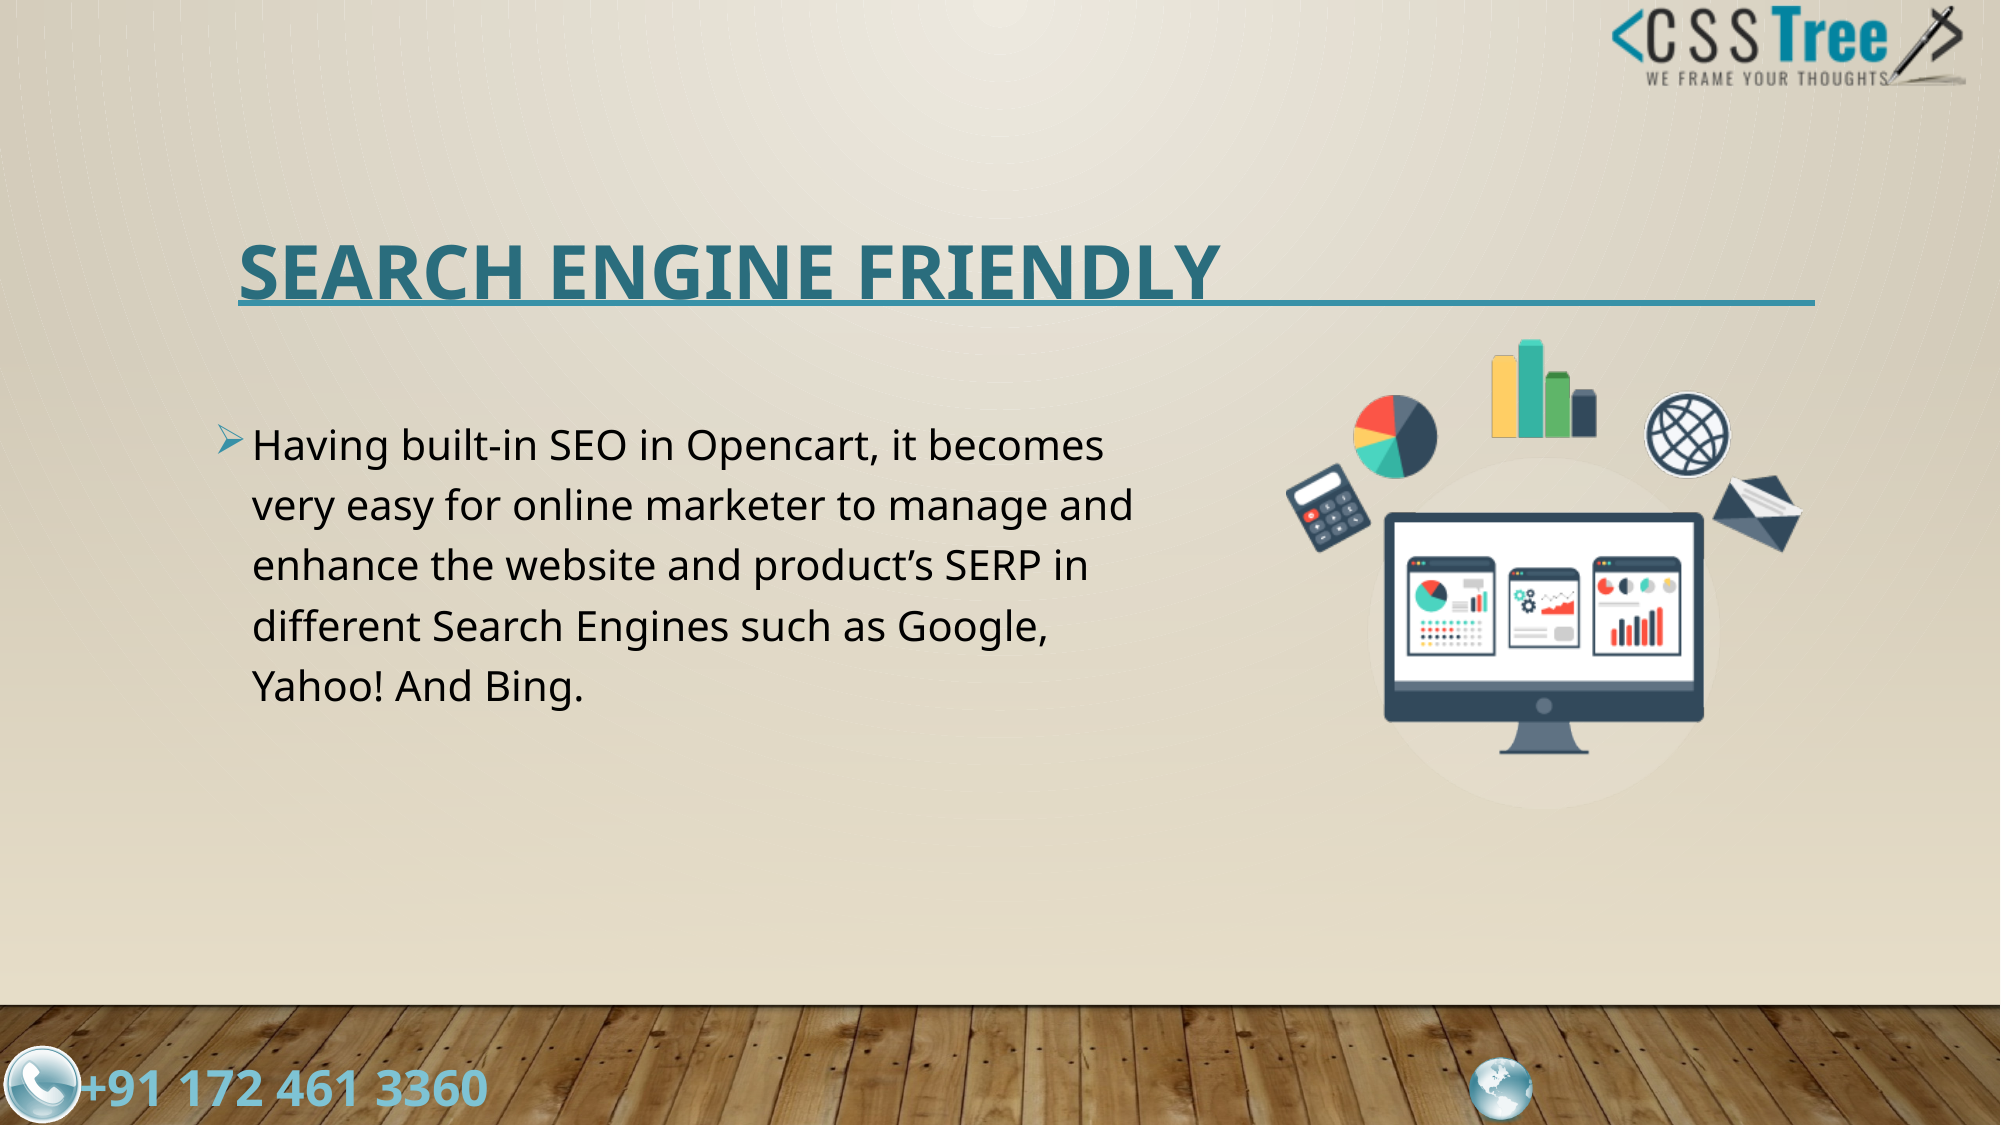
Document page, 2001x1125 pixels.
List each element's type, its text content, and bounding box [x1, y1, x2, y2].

list Having built-in SEO in Opencart, it becomes very easy for online marketer to manage and enhance the website and product’s SERP in different Search Engines such as Google, Yahoo! And Bing. [199, 330, 1183, 952]
text_box +91 172 461 3360 [85, 1049, 504, 1124]
picture [0, 1005, 2000, 1125]
title Search Engine Friendly [201, 220, 1878, 363]
text_box http://css-tree.com/ [1502, 1049, 2000, 1125]
picture [1606, 0, 1975, 95]
picture [1286, 339, 1803, 809]
